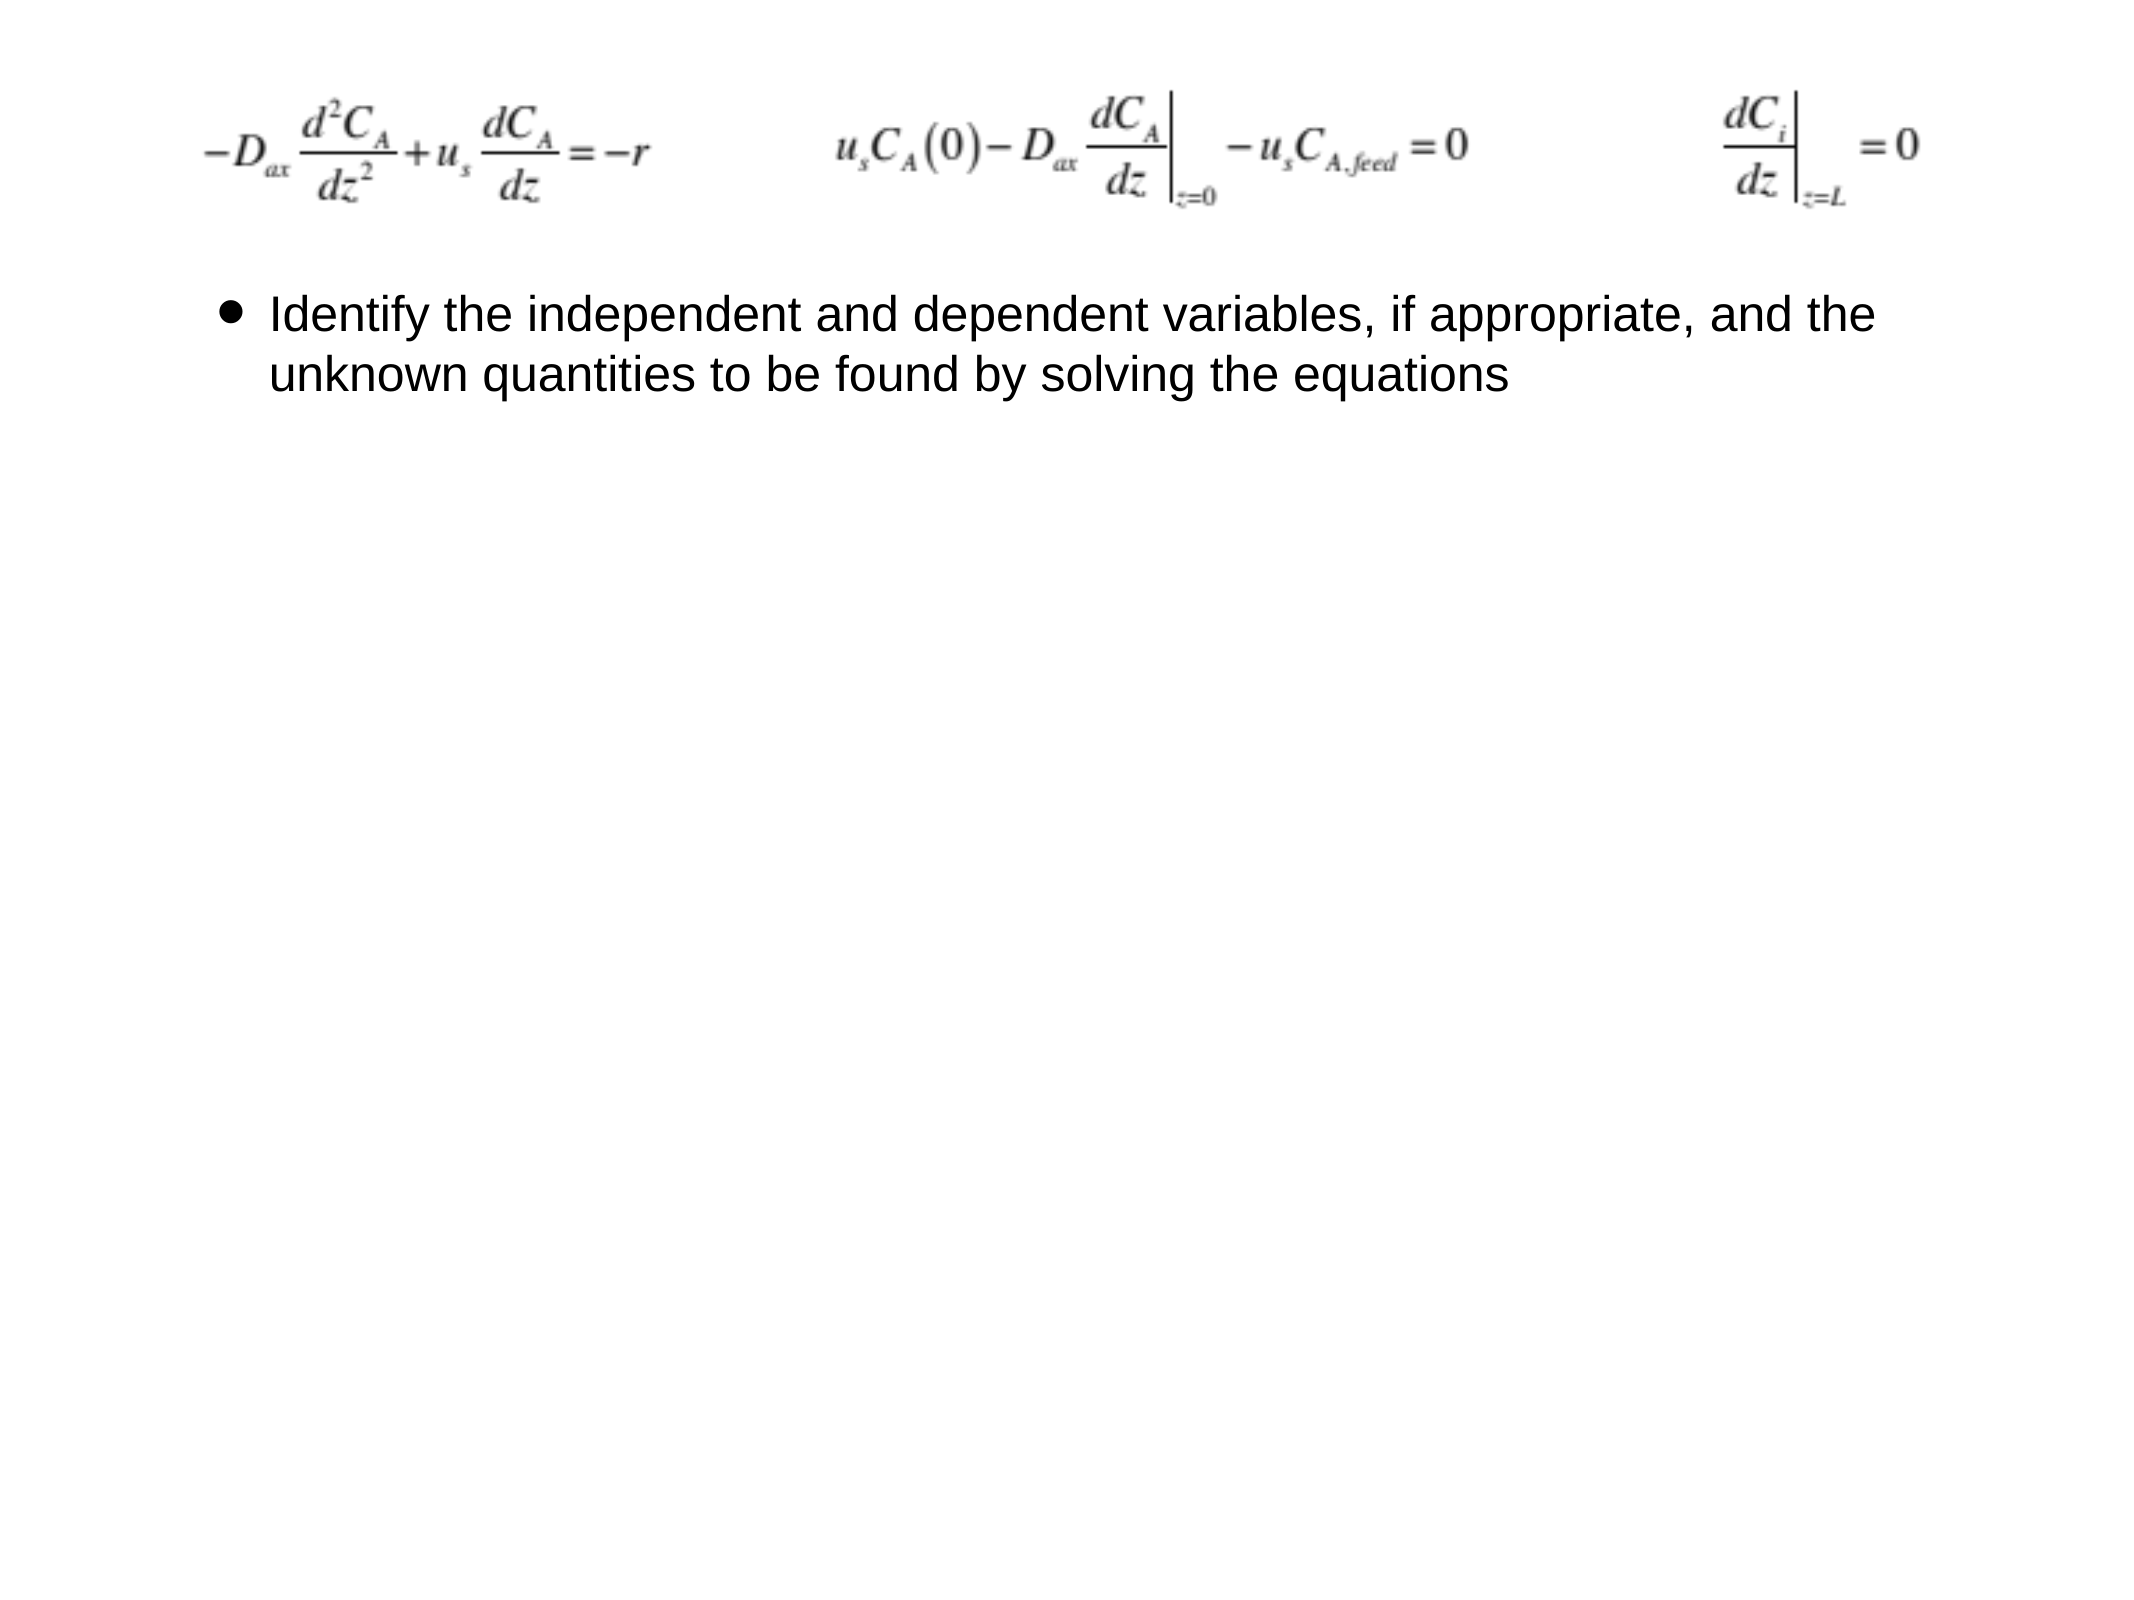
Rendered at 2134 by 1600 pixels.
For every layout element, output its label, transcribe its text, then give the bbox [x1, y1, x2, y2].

picture [1716, 83, 1924, 213]
picture [830, 83, 1471, 213]
picture [199, 87, 656, 209]
list Identify the independent and dependent variables, if appropriate, and the unknown quantities to be found by solving the equations [208, 272, 1925, 1478]
